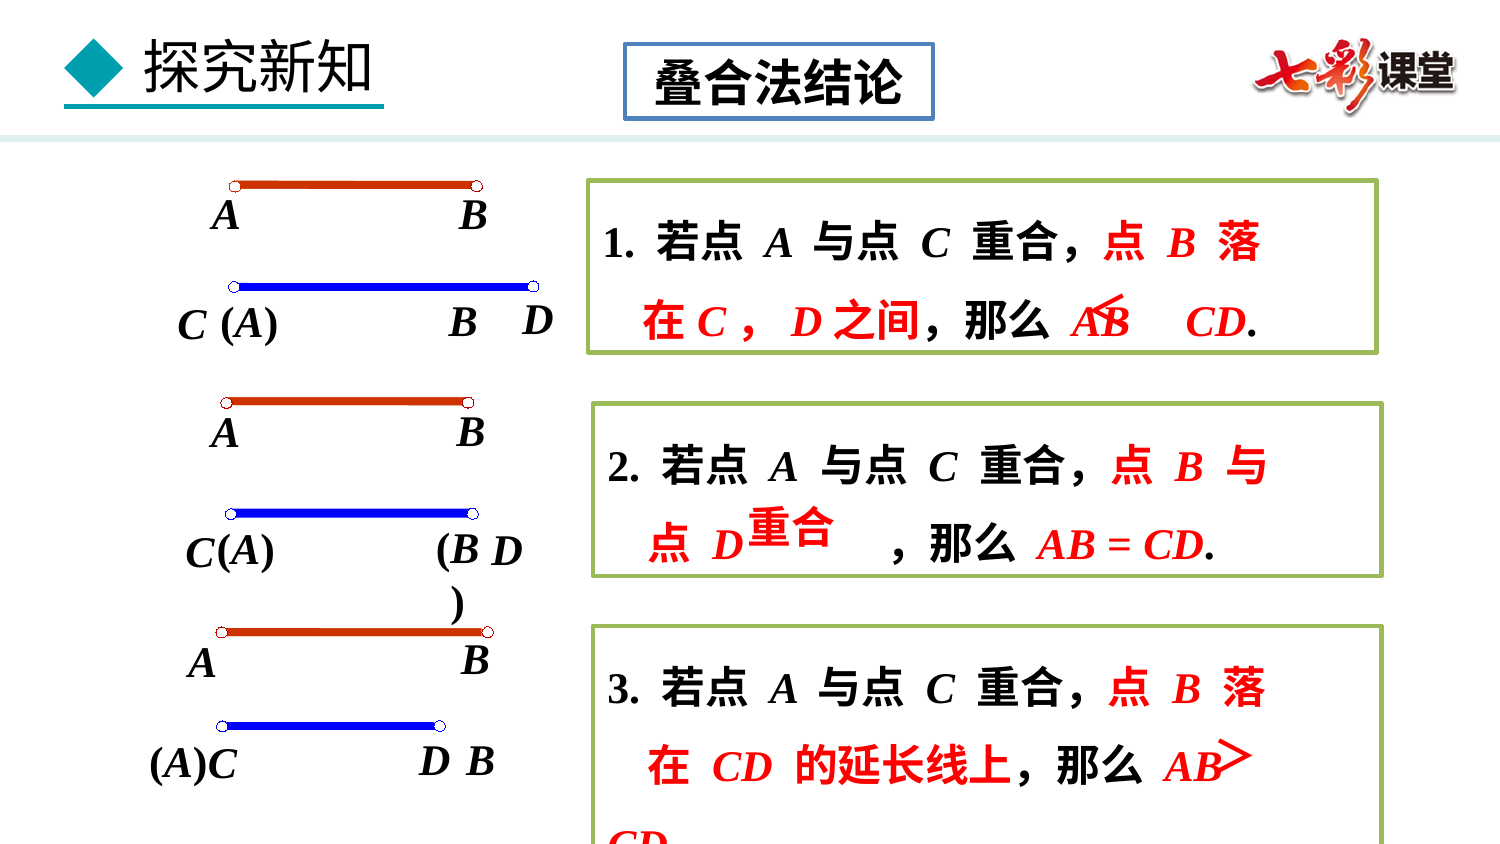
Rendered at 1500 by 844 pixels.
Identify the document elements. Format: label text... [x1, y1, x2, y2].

text_box 3. 若点 A 与点 C 重合，点 B 落 在 CD 的延长线上，那么 AB CD. [591, 624, 1384, 844]
text_box 1. 若点 A 与点 C 重合，点 B 落 在C，D之间，那么 AB CD. [586, 178, 1379, 355]
picture [1249, 32, 1461, 118]
text_box 叠合法结论 [623, 42, 935, 121]
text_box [174, 626, 494, 688]
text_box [196, 180, 509, 239]
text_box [158, 280, 554, 350]
text_box ＜ [1065, 275, 1150, 344]
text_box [163, 508, 532, 577]
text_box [207, 720, 461, 730]
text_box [220, 396, 474, 409]
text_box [148, 731, 511, 787]
text_box ＞ [1192, 720, 1278, 789]
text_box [211, 520, 486, 574]
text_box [190, 396, 490, 457]
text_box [228, 180, 483, 193]
text_box 重合 [725, 492, 859, 561]
text_box 2. 若点 A 与点 C 重合，点 B 与 点 D ，那么 AB = CD. [591, 401, 1384, 578]
